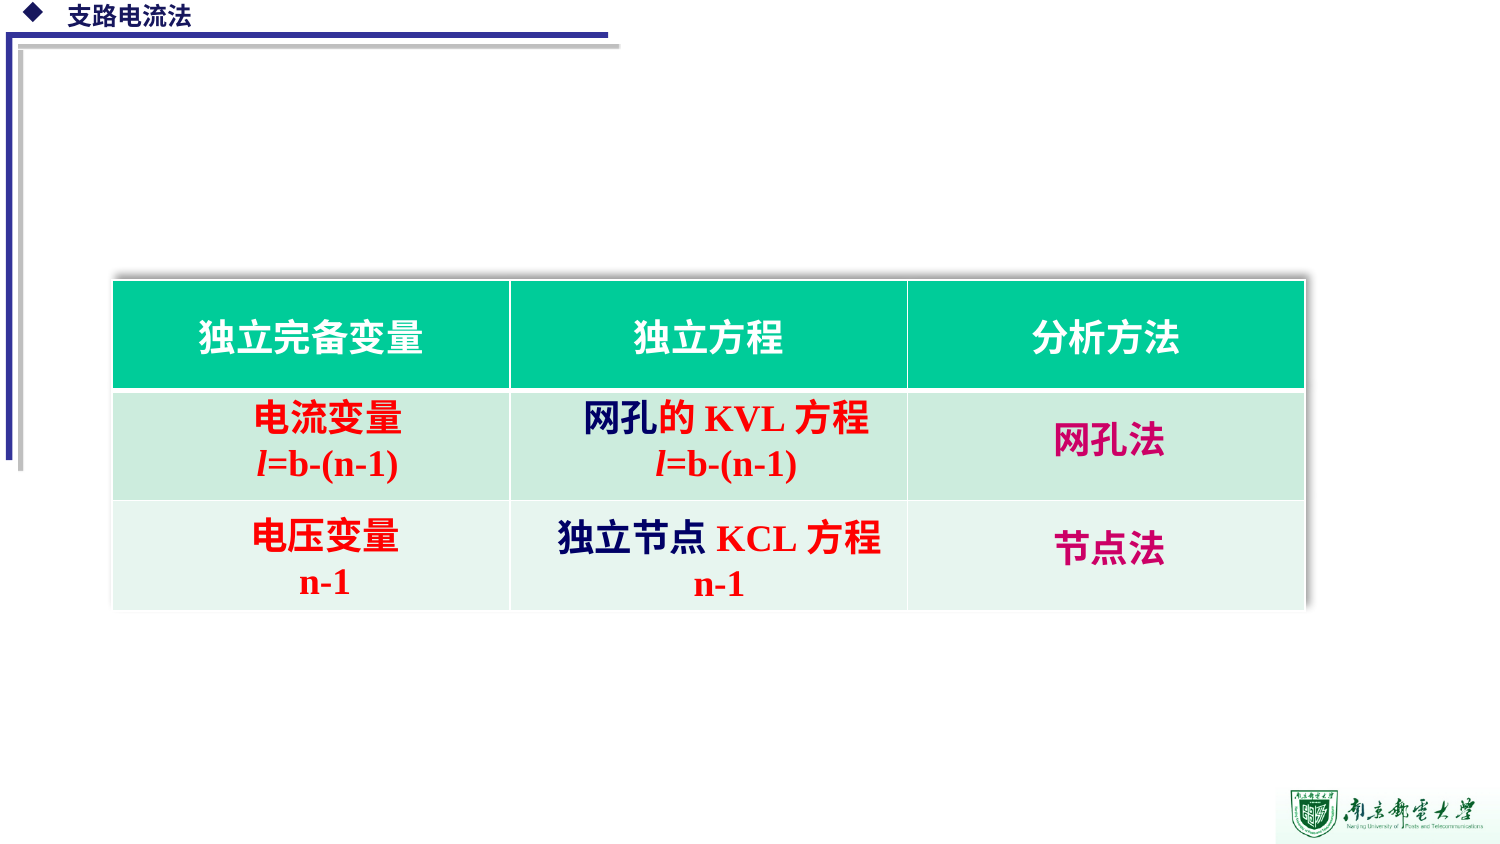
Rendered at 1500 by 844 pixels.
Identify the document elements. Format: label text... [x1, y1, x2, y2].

text_box 独立节点KCL方程 n-1 [525, 507, 914, 612]
table_cell [113, 393, 509, 500]
table_cell [908, 501, 1304, 610]
text_box 网孔法 [1038, 409, 1181, 469]
picture [1275, 781, 1500, 844]
text_box 节点法 [1038, 517, 1181, 578]
table_cell [511, 393, 907, 500]
text_box 网孔的KVL方程 l=b-(n-1) [549, 386, 904, 492]
table_header 分析方法 [908, 281, 1304, 388]
table_header 独立完备变量 [113, 281, 509, 388]
table_cell [113, 501, 509, 610]
text_box 电流变量 l=b-(n-1) [194, 386, 461, 492]
table_cell [908, 393, 1304, 500]
table_header 独立方程 [511, 281, 907, 388]
text_box 电压变量 n-1 [194, 504, 456, 610]
table_cell [511, 501, 907, 610]
